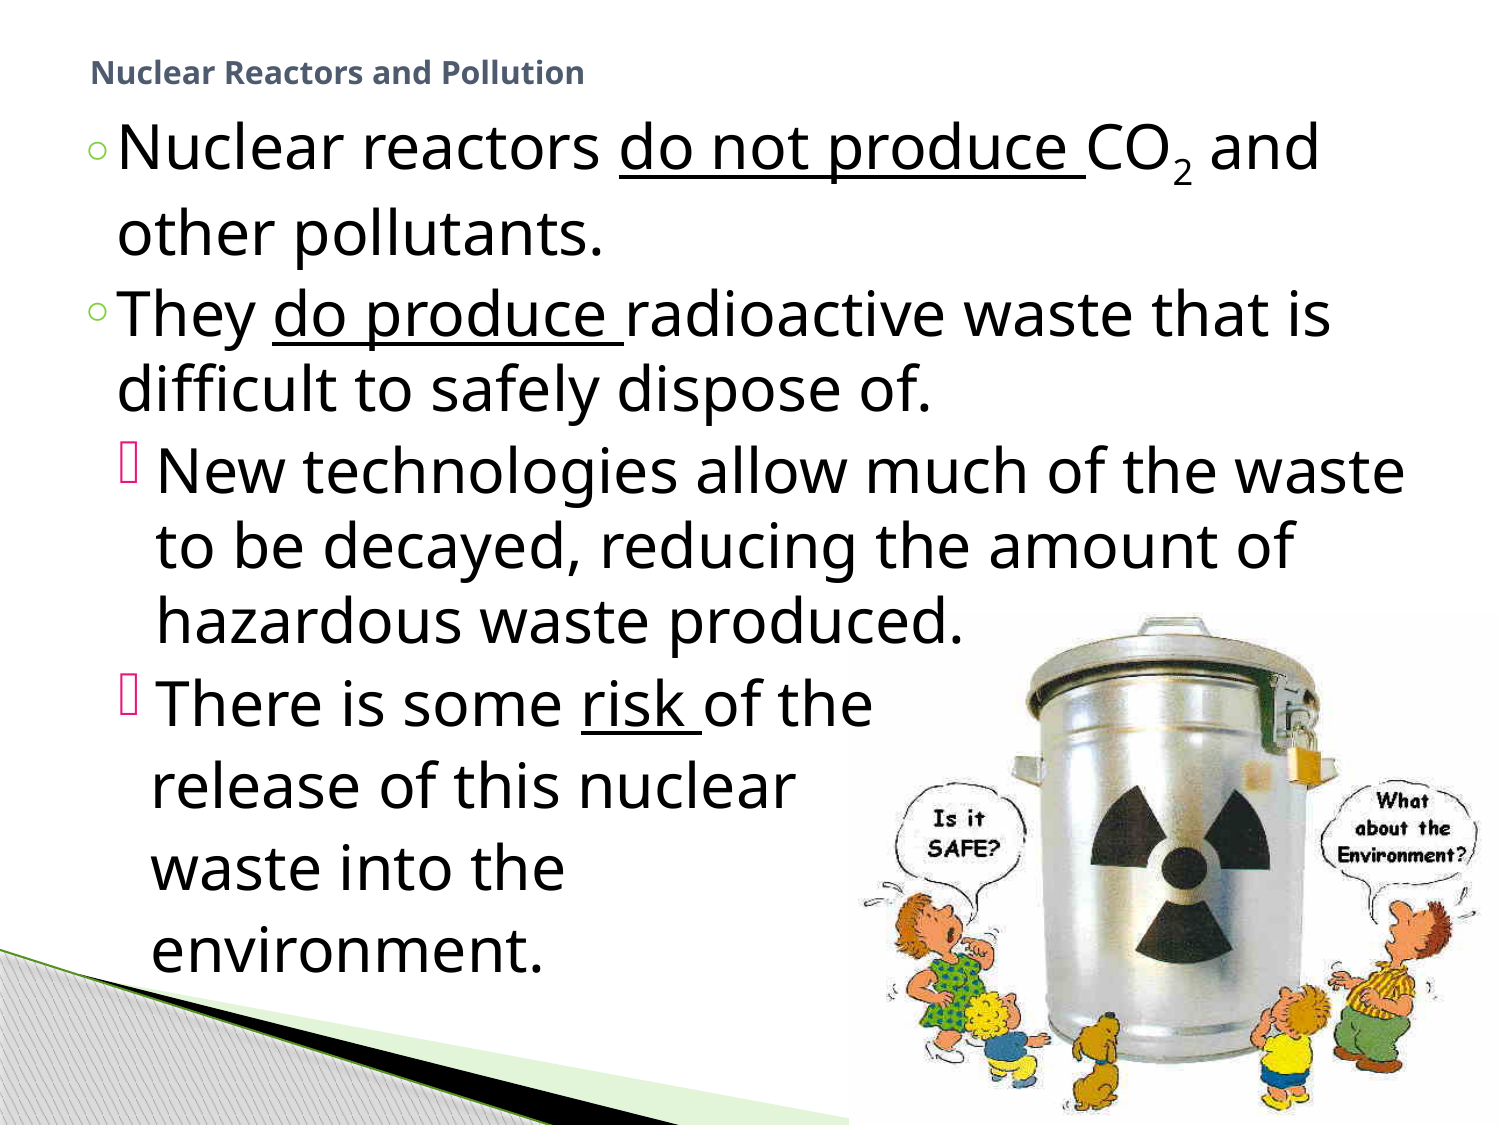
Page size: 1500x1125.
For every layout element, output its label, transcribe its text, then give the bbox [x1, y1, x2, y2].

list Nuclear reactors do not produce CO2 and other pollutants. They do produce radioactive waste that is difficult to safely dispose of. New technologies allow much of the waste to be decayed, reducing the amount of hazardous waste produced. There is some risk of the release of this nuclear waste into the environment. [0, 99, 1425, 1075]
picture [849, 612, 1500, 1125]
title Nuclear Reactors and Pollution [75, 45, 1425, 138]
